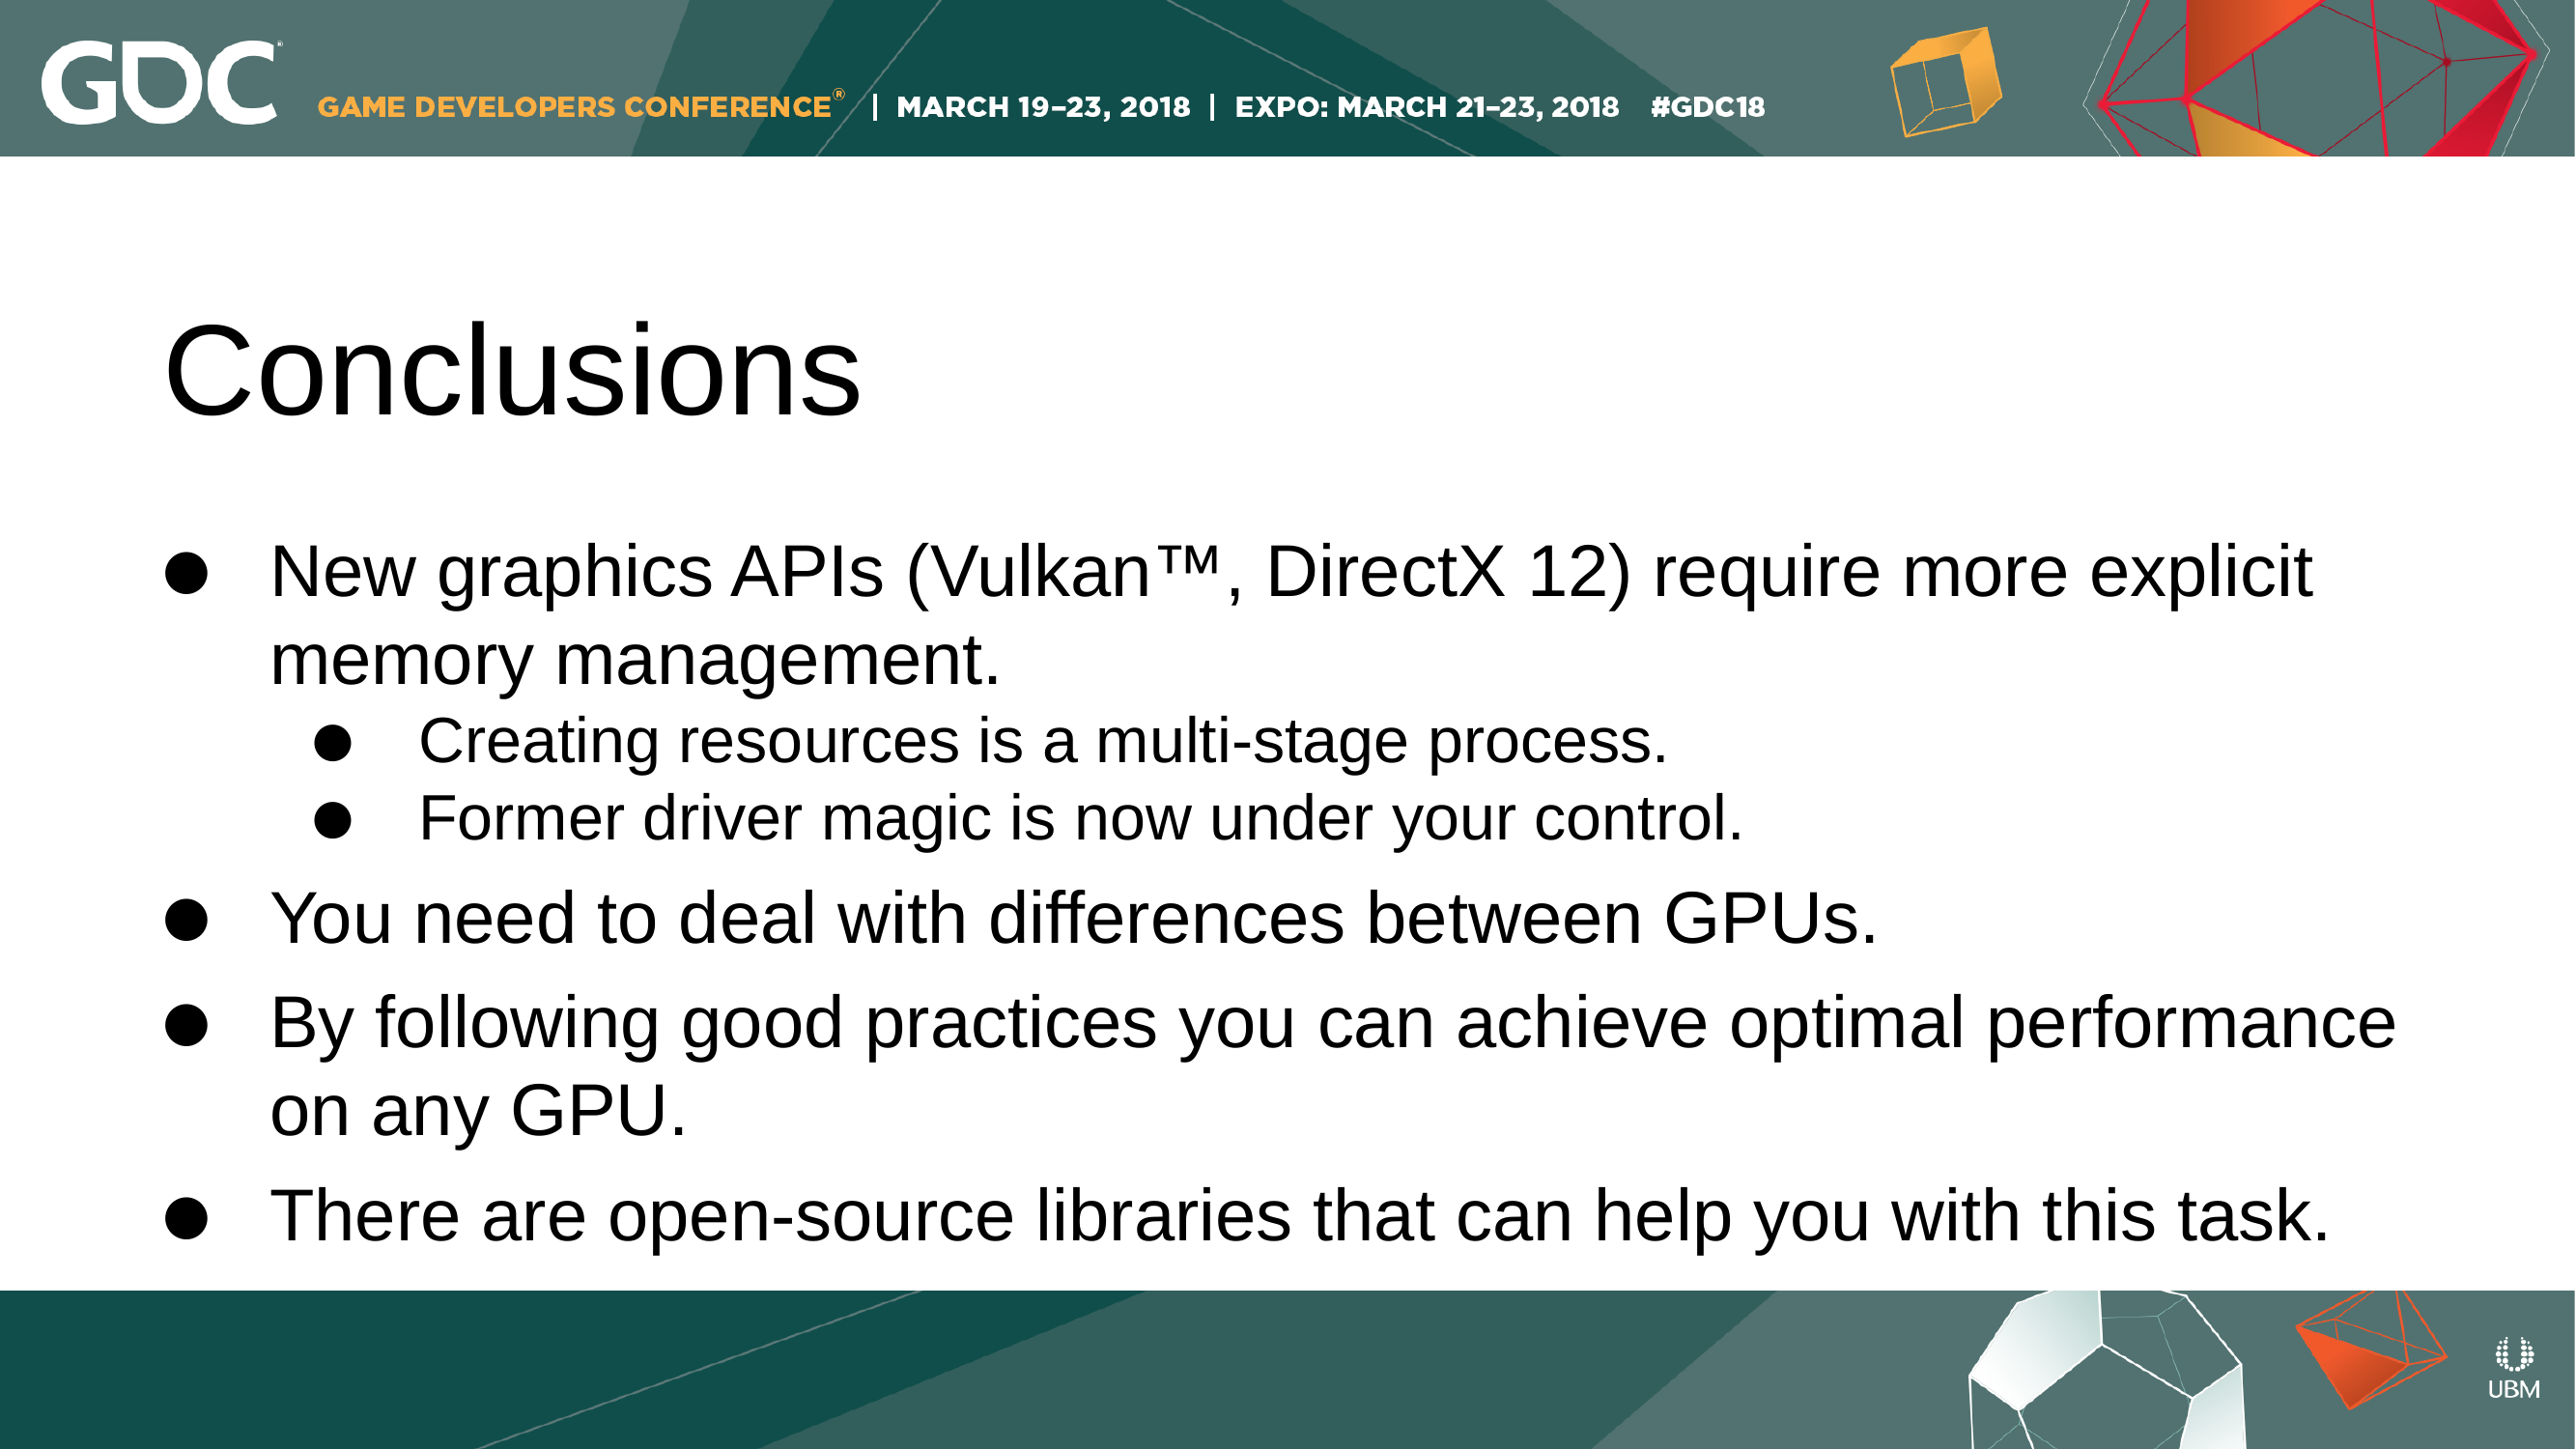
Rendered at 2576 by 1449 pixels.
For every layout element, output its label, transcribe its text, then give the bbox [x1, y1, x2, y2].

title Conclusions [150, 272, 2426, 495]
list New graphics APIs (Vulkan™, DirectX 12) require more explicit memory management. Creating resources is a multi-stage process. Former driver magic is now under your control. You need to deal with differences between GPUs. By following good practices you can achieve optimal performance on any GPU. There are open-source libraries that can help you with this task. [150, 509, 2426, 1284]
picture [0, 0, 2575, 1449]
